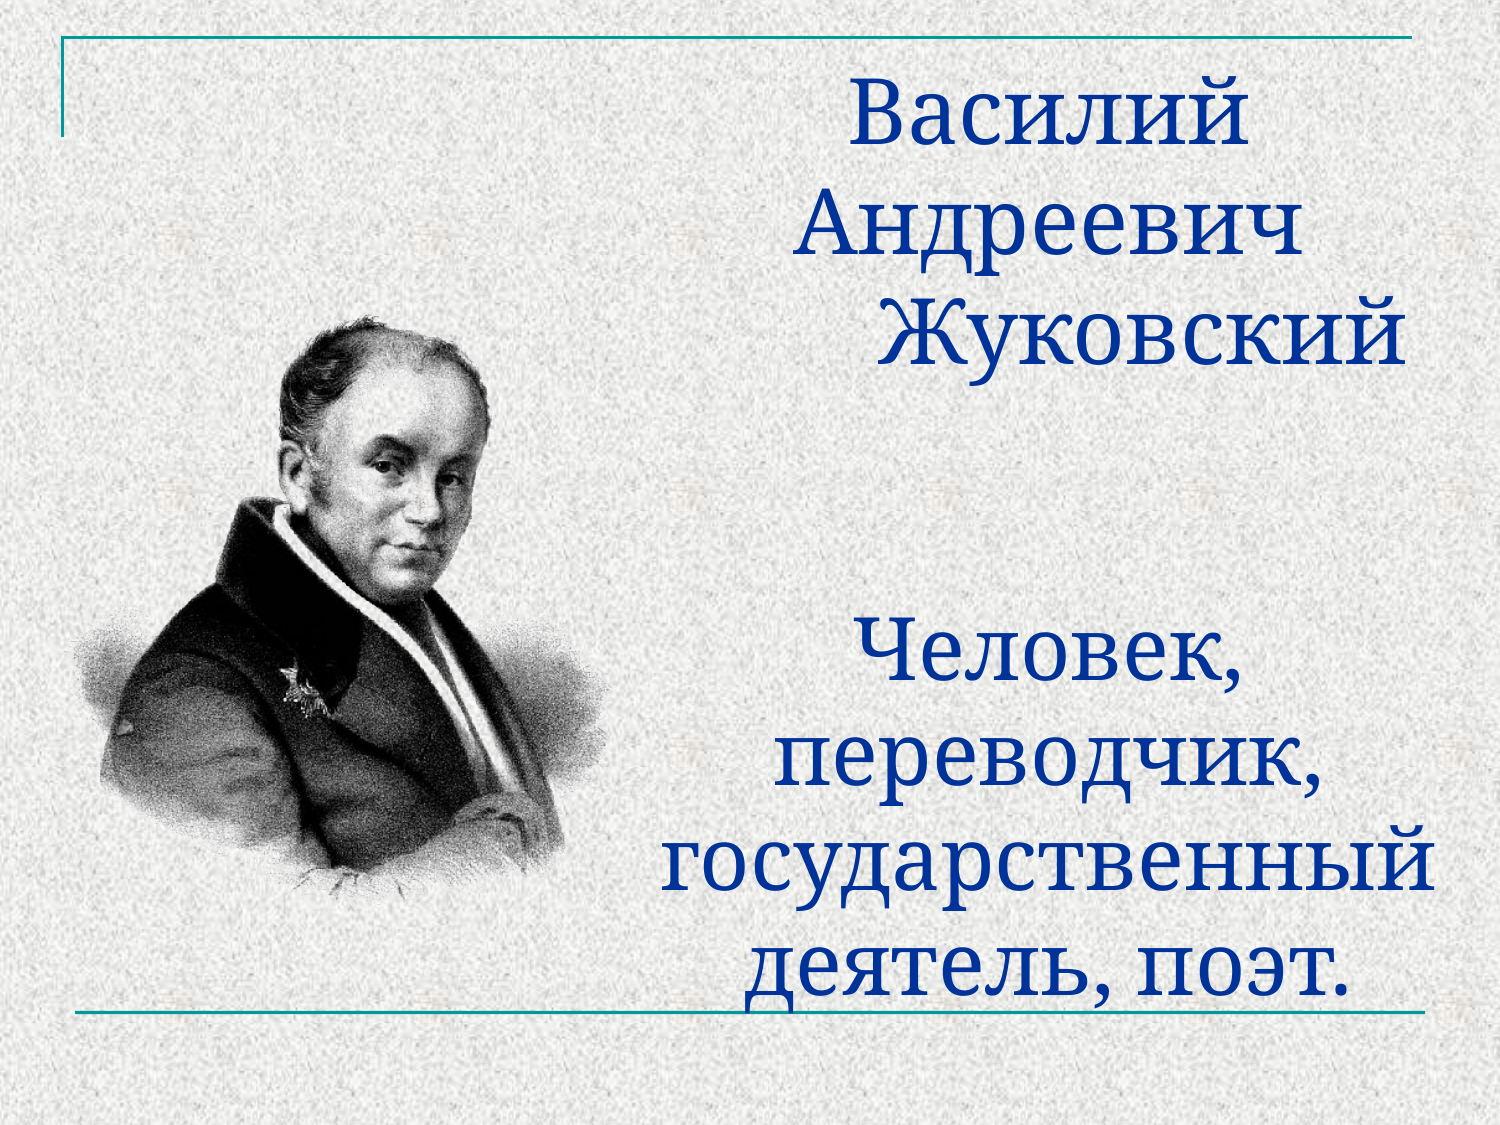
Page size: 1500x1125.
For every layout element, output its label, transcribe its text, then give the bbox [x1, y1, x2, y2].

picture [0, 0, 1500, 1125]
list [58, 269, 620, 1013]
title Василий Андреевич Жуковский Человек, переводчик, государственный деятель, поэт. (1783 – 1852) [644, 45, 1454, 1009]
